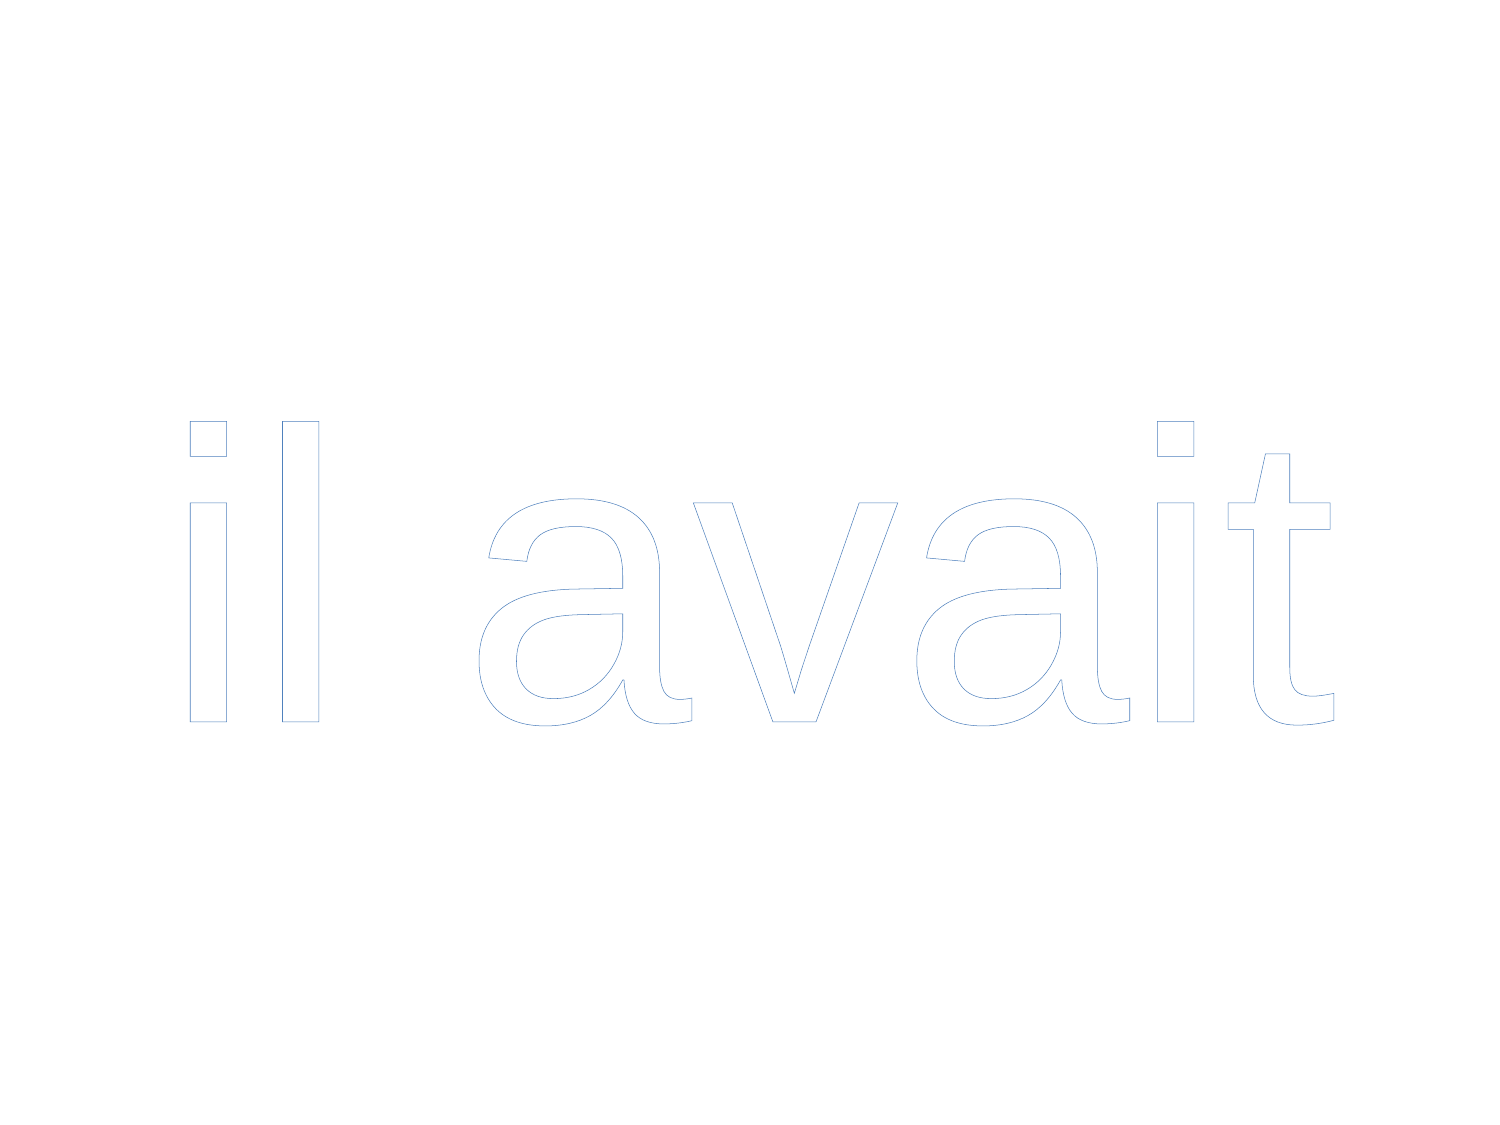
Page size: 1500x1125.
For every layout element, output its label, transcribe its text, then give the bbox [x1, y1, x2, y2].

text_box il avait [0, 299, 1500, 813]
